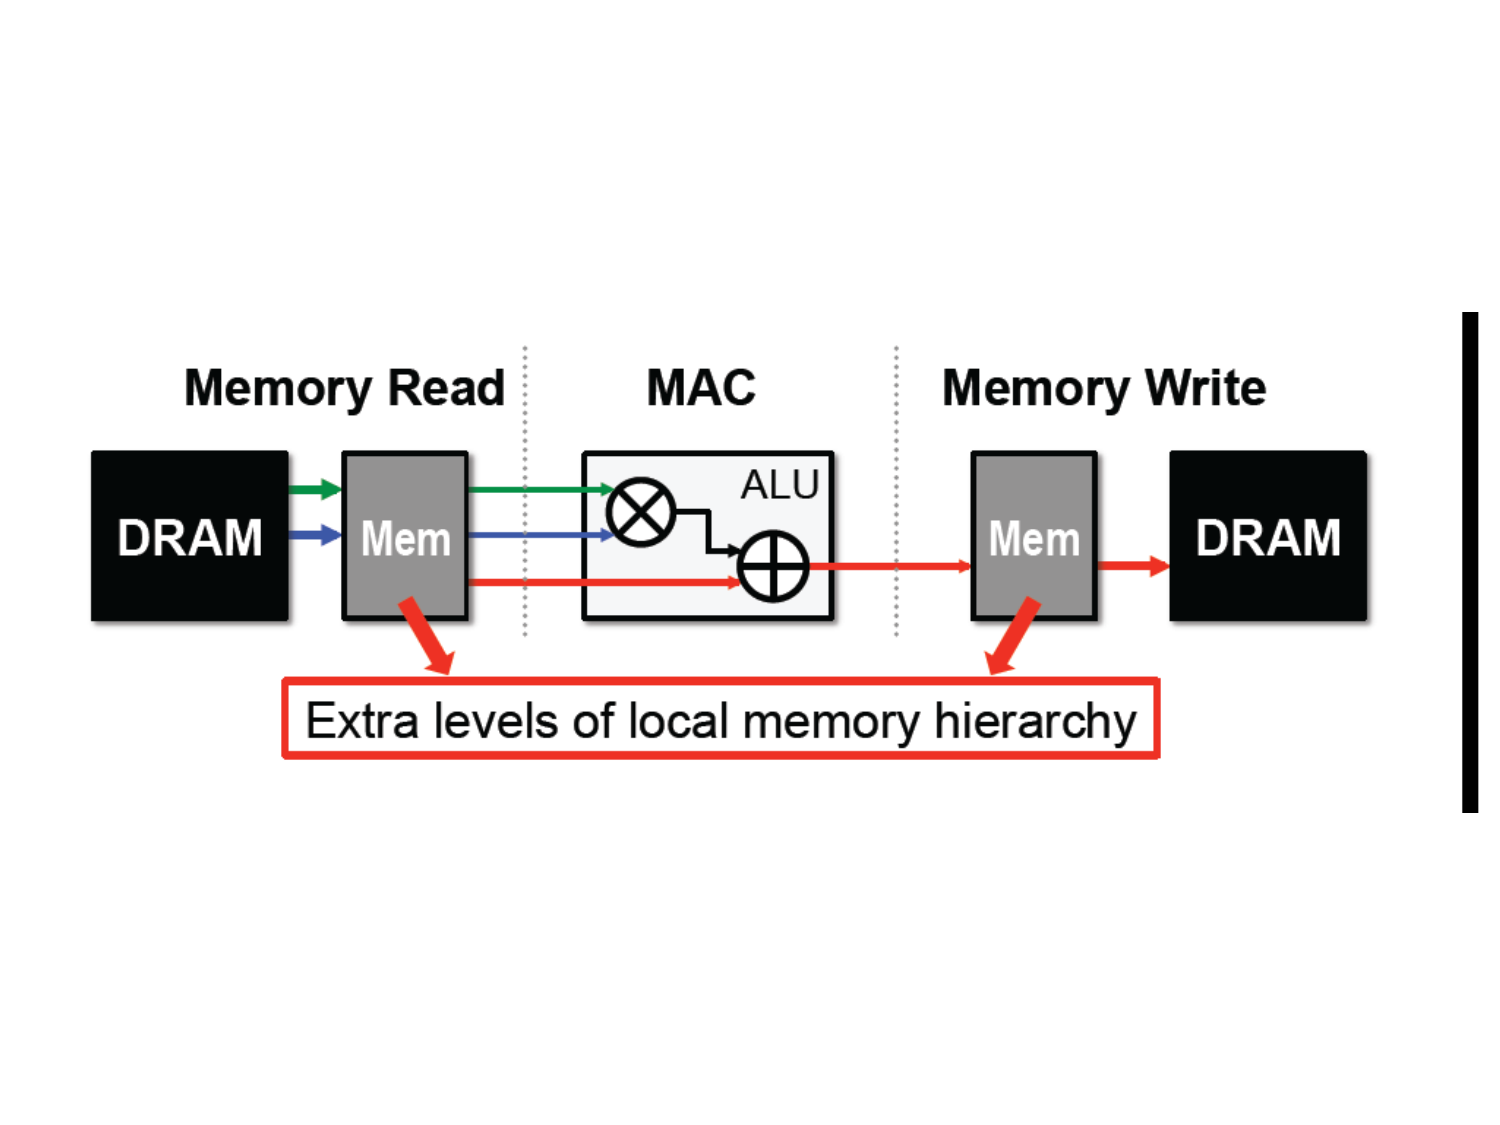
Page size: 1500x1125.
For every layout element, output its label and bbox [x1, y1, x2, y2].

picture [21, 312, 1479, 813]
